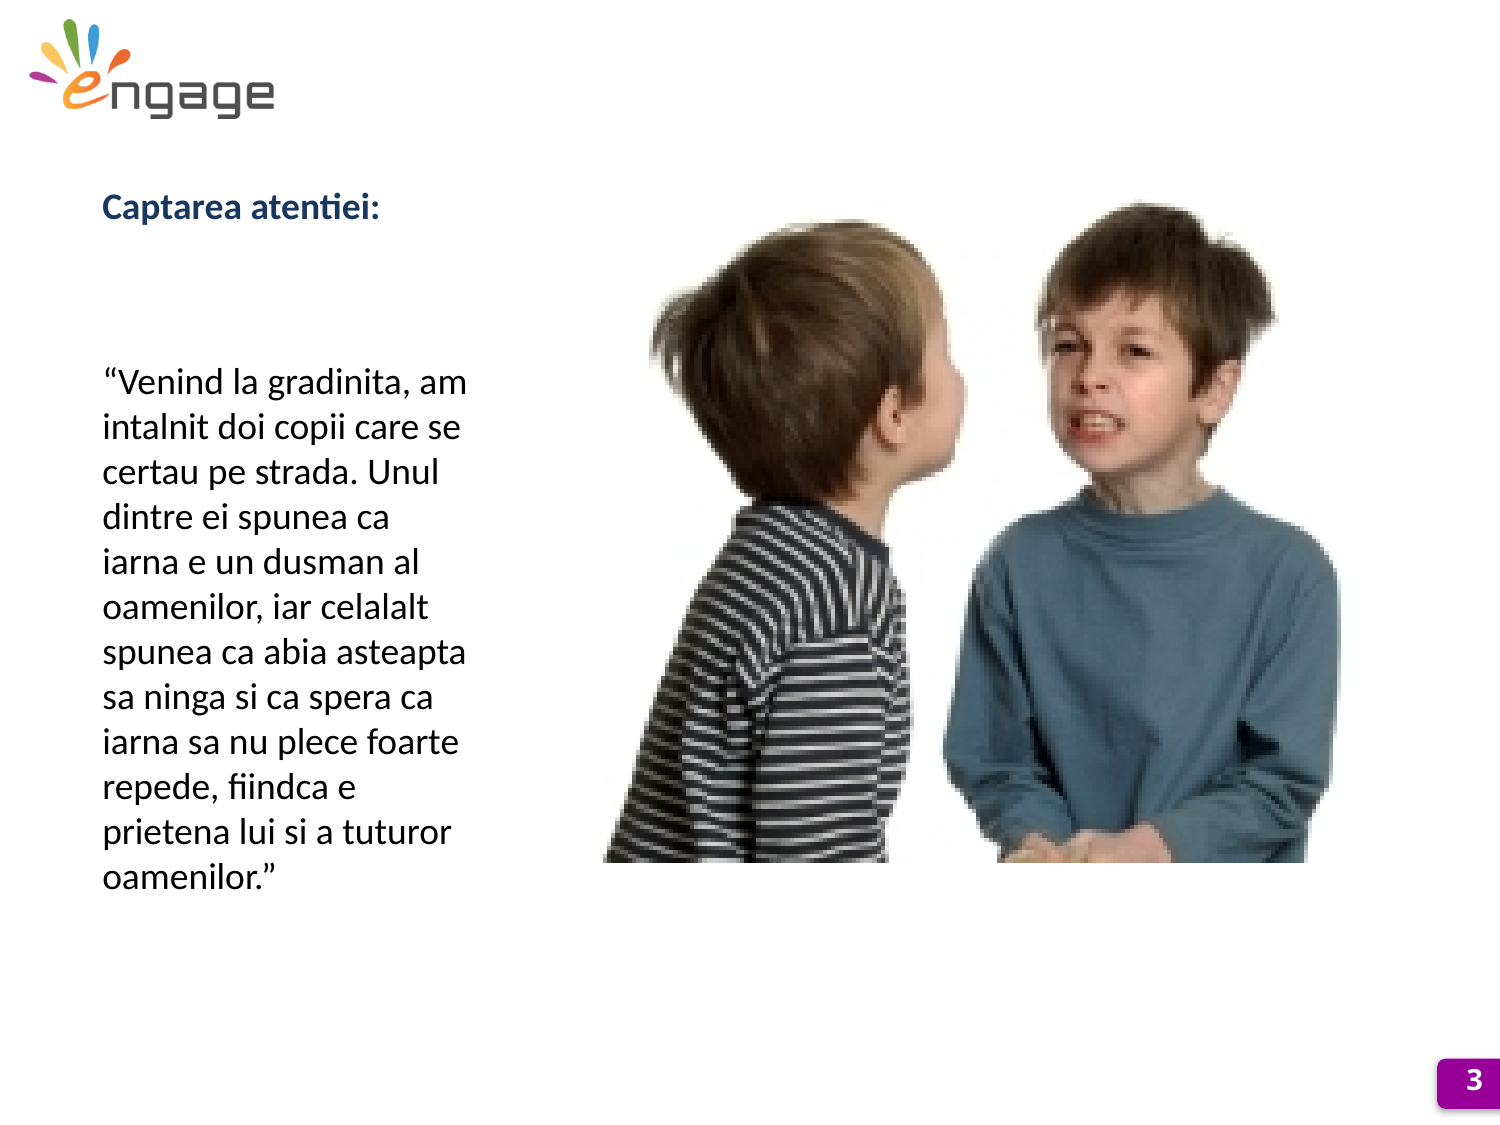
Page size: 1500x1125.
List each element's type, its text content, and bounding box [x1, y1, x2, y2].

picture [29, 19, 278, 119]
picture [562, 199, 1441, 863]
text_box Captarea atentiei: [87, 174, 513, 235]
text_box “Venind la gradinita, am intalnit doi copii care se certau pe strada. Unul dintre ei spunea ca iarna e un dusman al oamenilor, iar celalalt spunea ca abia asteapta sa ninga si ca spera ca iarna sa nu plece foarte repede, fiindca e prietena lui si a tuturor oamenilor.” [87, 349, 488, 950]
